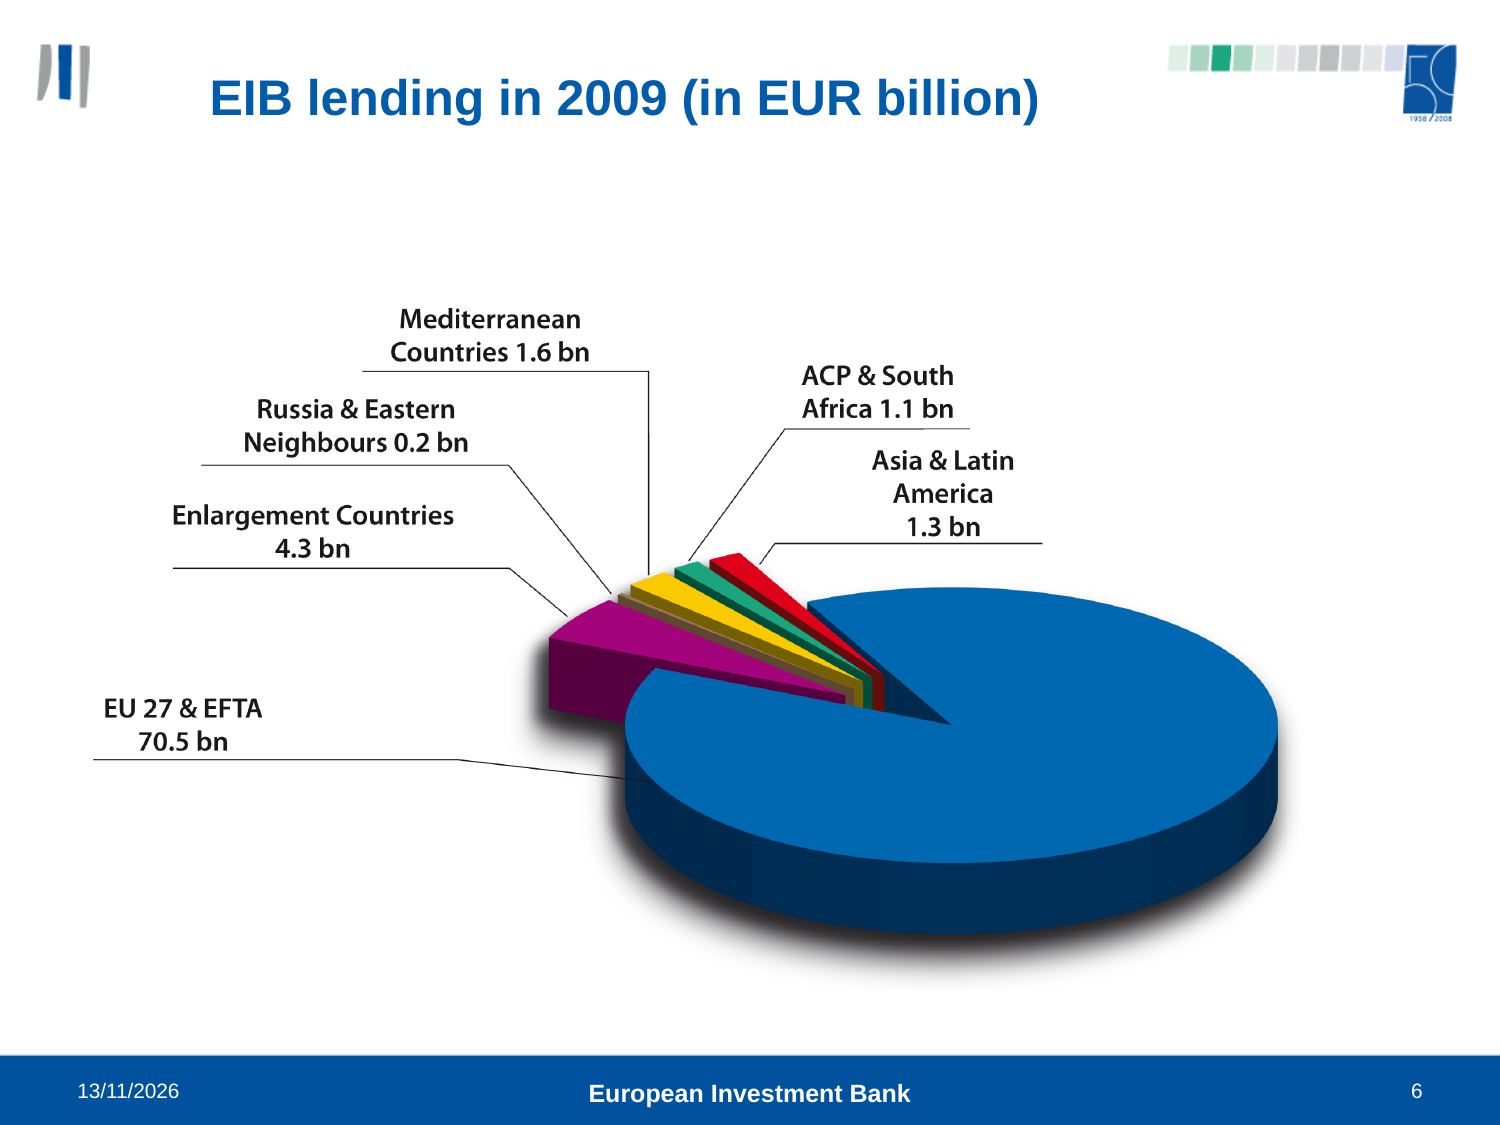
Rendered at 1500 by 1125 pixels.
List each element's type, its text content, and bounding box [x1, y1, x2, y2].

text_box EIB lending in 2009 (in EUR billion) [194, 30, 1353, 161]
footer European Investment Bank [229, 1070, 1271, 1125]
picture [0, 0, 1500, 1125]
slide_number 6 [1274, 1070, 1438, 1125]
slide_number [62, 1070, 226, 1125]
